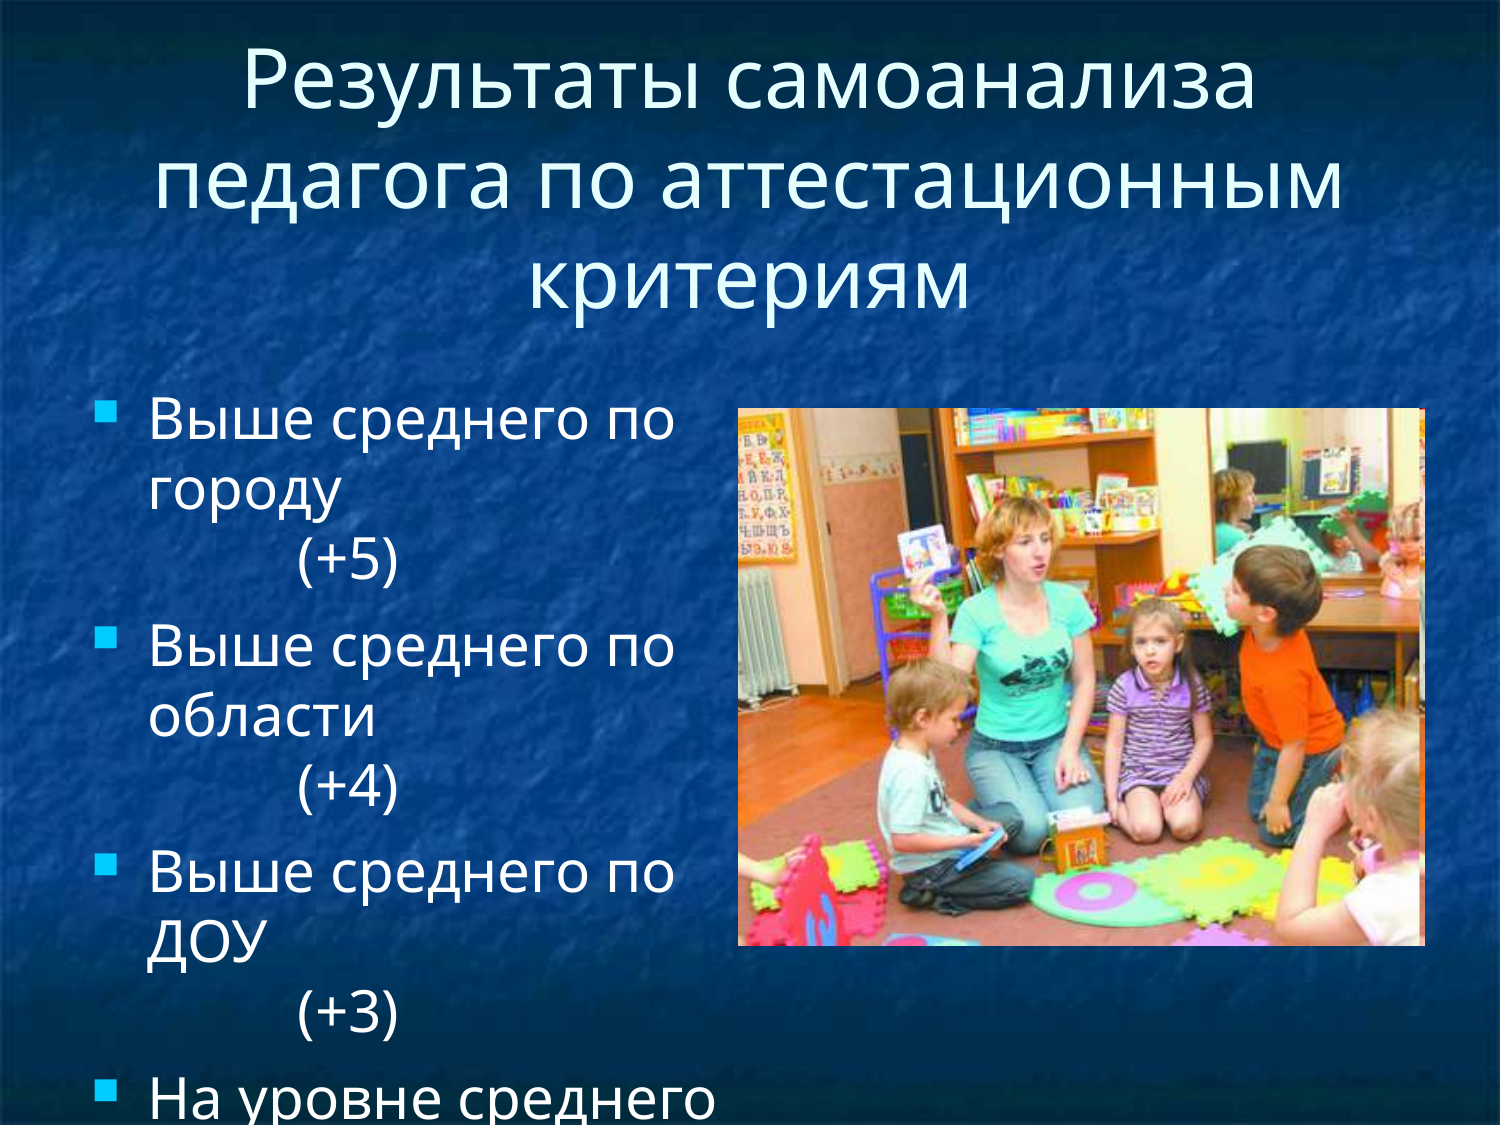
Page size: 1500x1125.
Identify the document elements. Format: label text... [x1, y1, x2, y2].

title Результаты самоанализа педагога по аттестационным критериям [74, 57, 1425, 293]
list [737, 408, 1425, 946]
list Выше среднего по городу (+5) Выше среднего по области (+4) Выше среднего по ДОУ (+3) На уровне среднего по ДОУ (+1) [76, 373, 740, 1049]
picture [0, 0, 1500, 1125]
